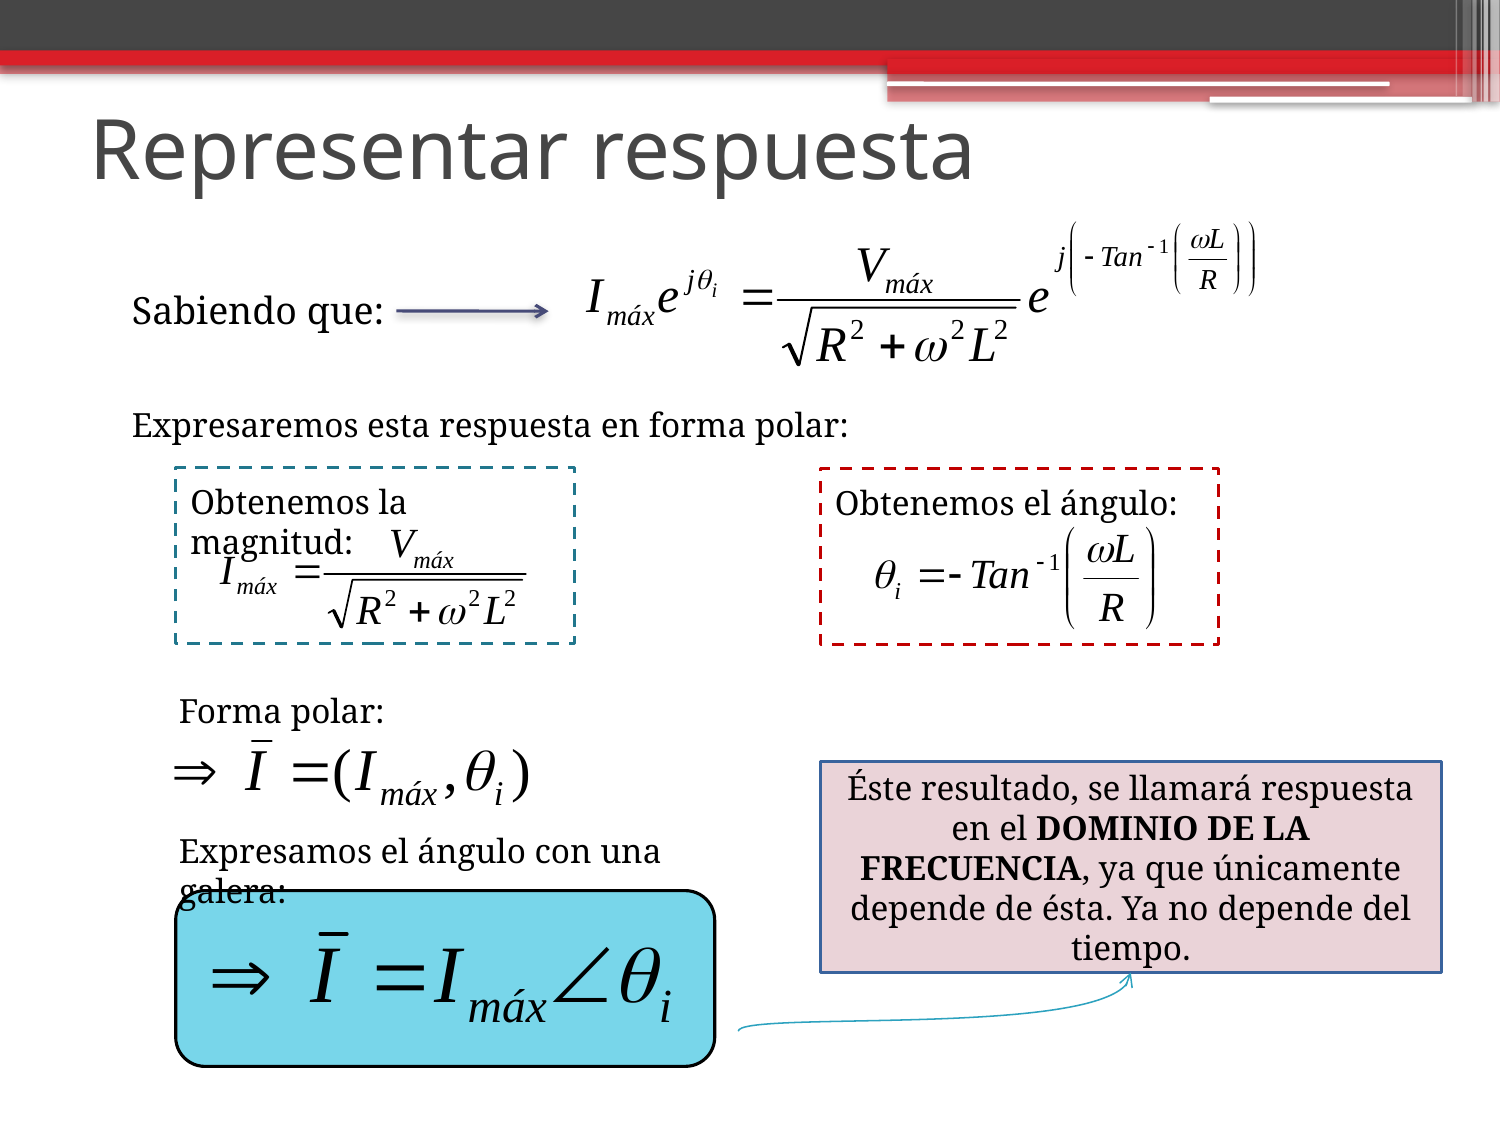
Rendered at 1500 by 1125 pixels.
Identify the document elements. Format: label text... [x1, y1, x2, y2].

title Representar respuesta [75, 58, 1425, 235]
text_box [211, 518, 534, 637]
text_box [868, 519, 1167, 638]
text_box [576, 212, 1266, 376]
text_box [819, 467, 1220, 475]
text_box [174, 567, 208, 645]
text_box [819, 524, 865, 646]
text_box Obtenemos el ángulo: [820, 474, 1219, 530]
text_box [174, 918, 717, 1068]
text_box Sabiendo que: [117, 279, 434, 339]
text_box Obtenemos la magnitud: [175, 473, 575, 569]
text_box [1169, 527, 1220, 646]
text_box [536, 569, 576, 645]
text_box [163, 726, 540, 821]
text_box Expresaremos esta respuesta en forma polar: [117, 396, 950, 452]
text_box [174, 466, 576, 473]
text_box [737, 972, 1132, 1032]
text_box Forma polar: [163, 682, 422, 724]
text_box Expresamos el ángulo con una galera: [163, 823, 762, 918]
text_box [198, 913, 688, 1044]
text_box Éste resultado, se llamará respuesta en el DOMINIO DE LA FRECUENCIA, ya que únicamente depende de ésta. Ya no depende del tiempo. [819, 760, 1443, 974]
